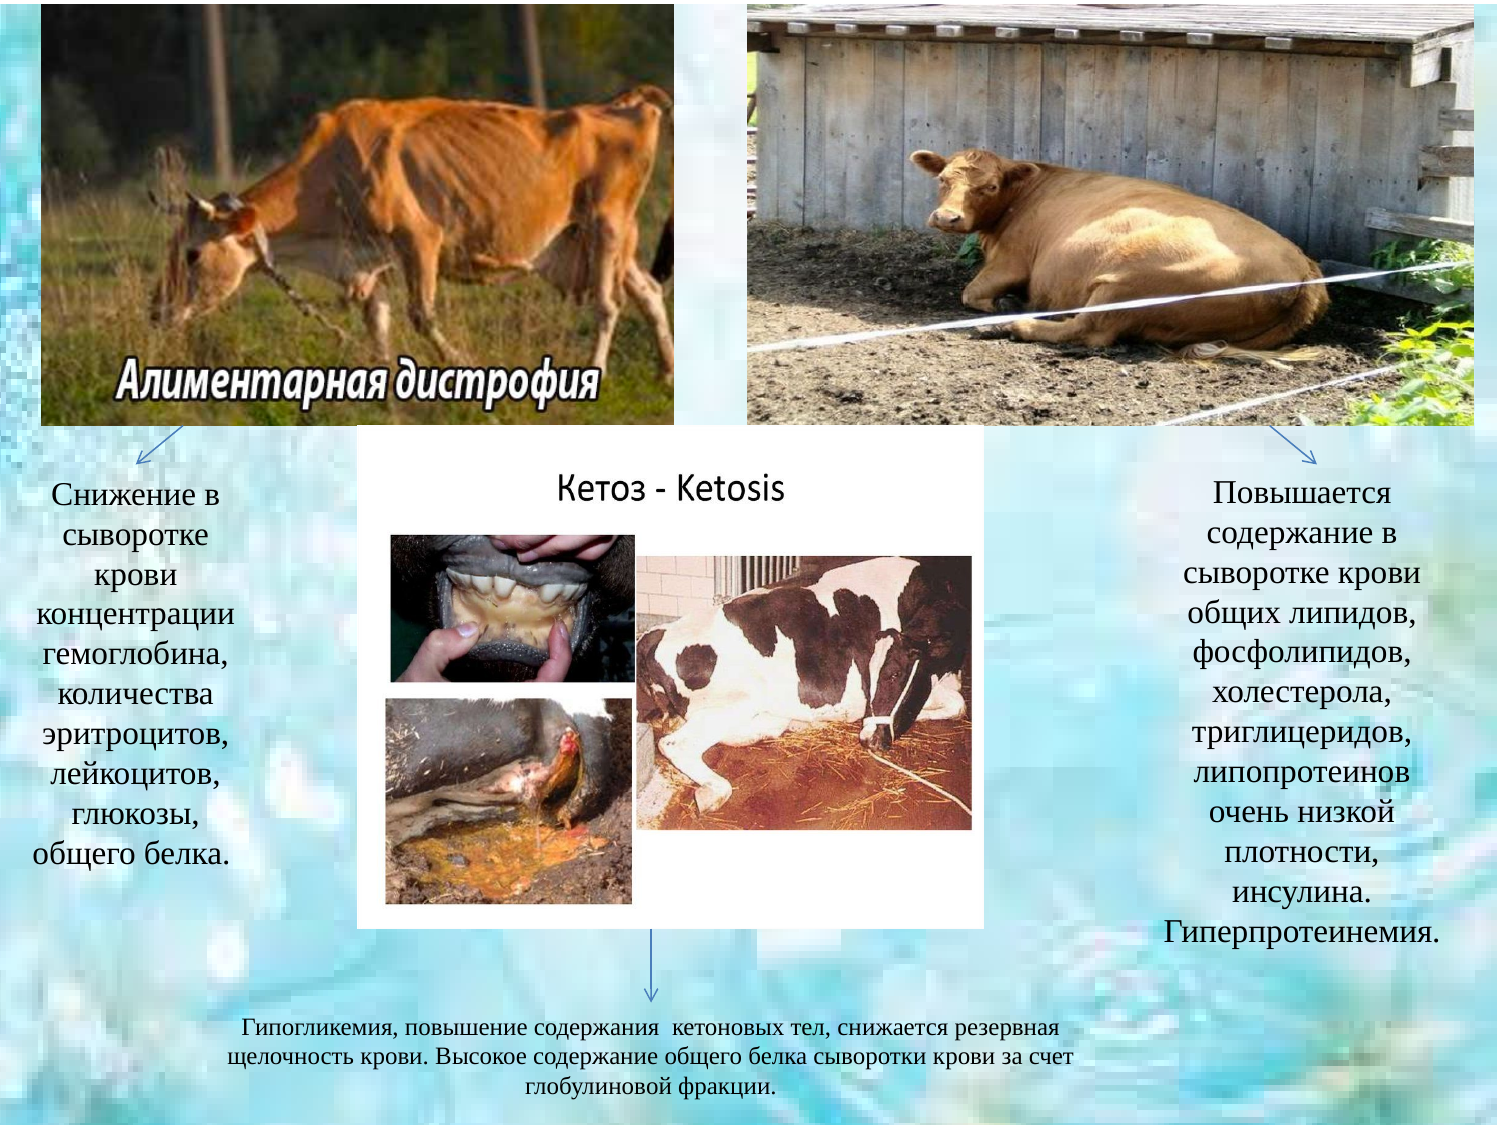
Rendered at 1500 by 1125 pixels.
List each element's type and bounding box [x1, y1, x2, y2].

text_box [135, 425, 184, 465]
picture [0, 4, 1497, 1125]
text_box [1269, 425, 1318, 465]
